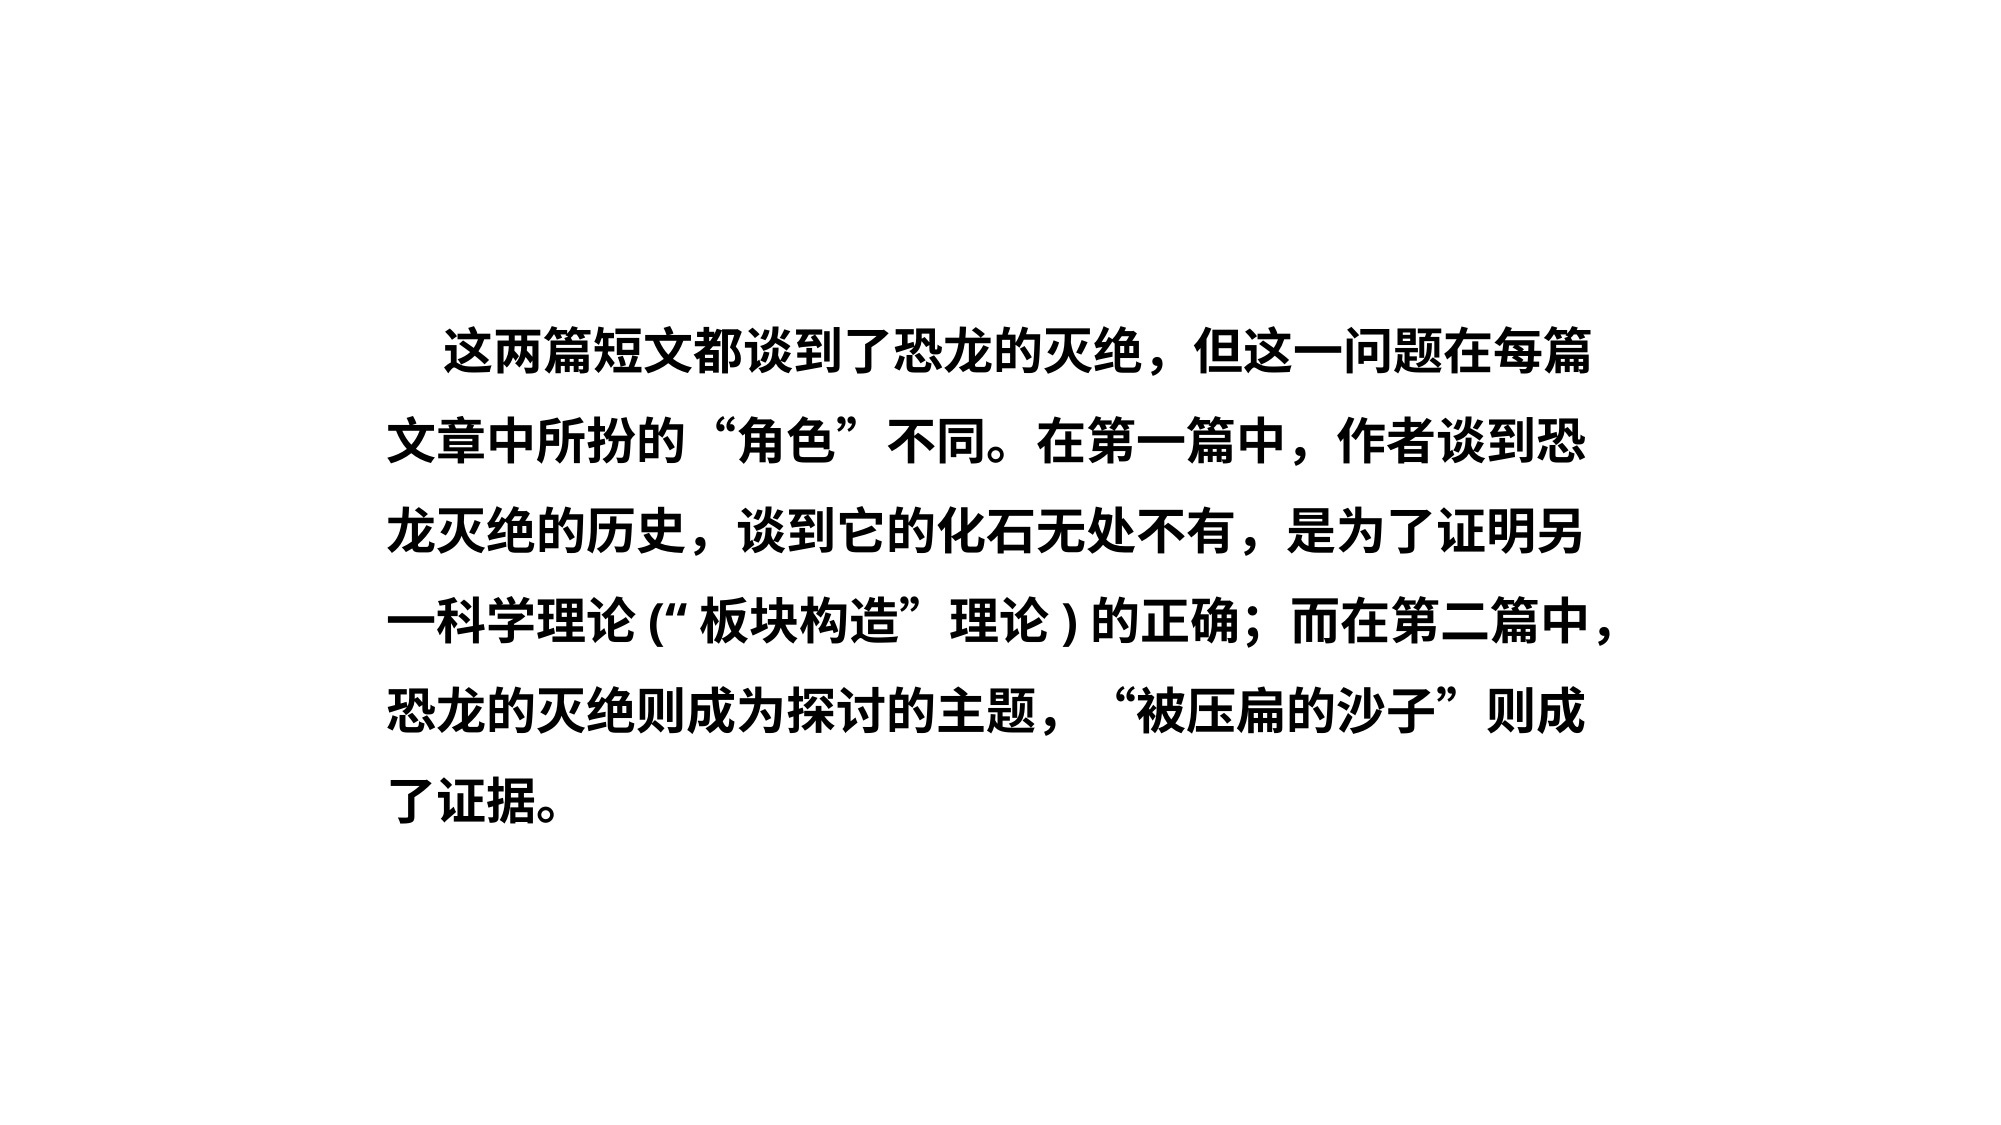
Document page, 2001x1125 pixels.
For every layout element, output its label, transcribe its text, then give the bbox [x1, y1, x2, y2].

subtitle 这两篇短文都谈到了恐龙的灭绝，但这一问题在每篇文章中所扮的“角色”不同。在第一篇中，作者谈到恐龙灭绝的历史，谈到它的化石无处不有，是为了证明另一科学理论(“板块构造”理论)的正确；而在第二篇中，恐龙的灭绝则成为探讨的主题，“被压扁的沙子”则成了证据。 [371, 282, 1629, 950]
